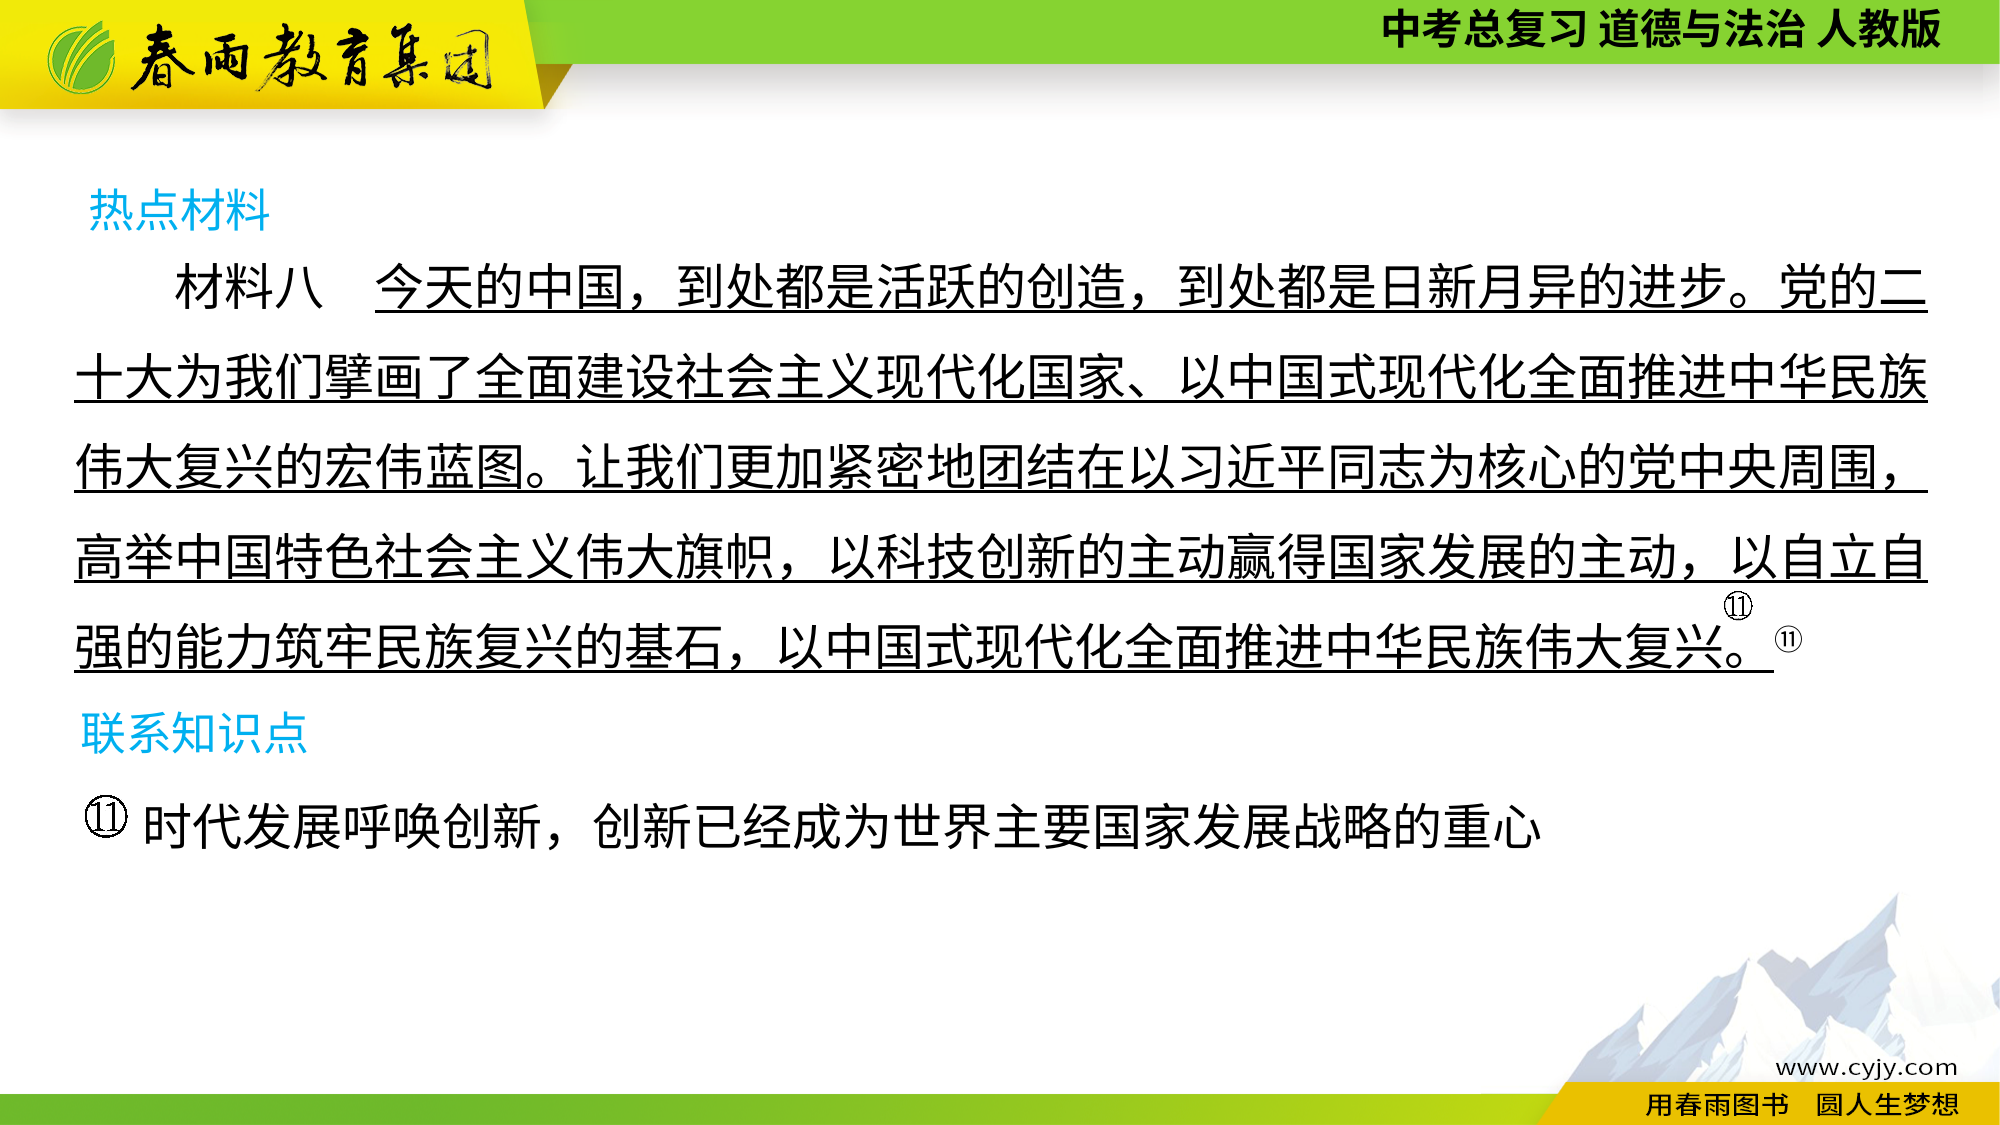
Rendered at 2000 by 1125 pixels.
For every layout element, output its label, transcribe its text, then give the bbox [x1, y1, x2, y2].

picture [0, 0, 2000, 1125]
text_box 联系知识点 [65, 696, 325, 767]
text_box 热点材料 [74, 173, 287, 244]
list 材料八 今天的中国，到处都是活跃的创造，到处都是日新月异的进步。党的二十大为我们擘画了全面建设社会主义现代化国家、以中国式现代化全面推进中华民族伟大复兴的宏伟蓝图。让我们更加紧密地团结在以习近平同志为核心的党中央周围，高举中国特色社会主义伟大旗帜，以科技创新的主动赢得国家发展的主动，以自立自强的能力筑牢民族复兴的基石，以中国式现代化全面推进中华民族伟大复兴。⑪ 时代发展呼唤创新，创新已经成为世界主要国家发展战略的重心 [59, 218, 1944, 870]
